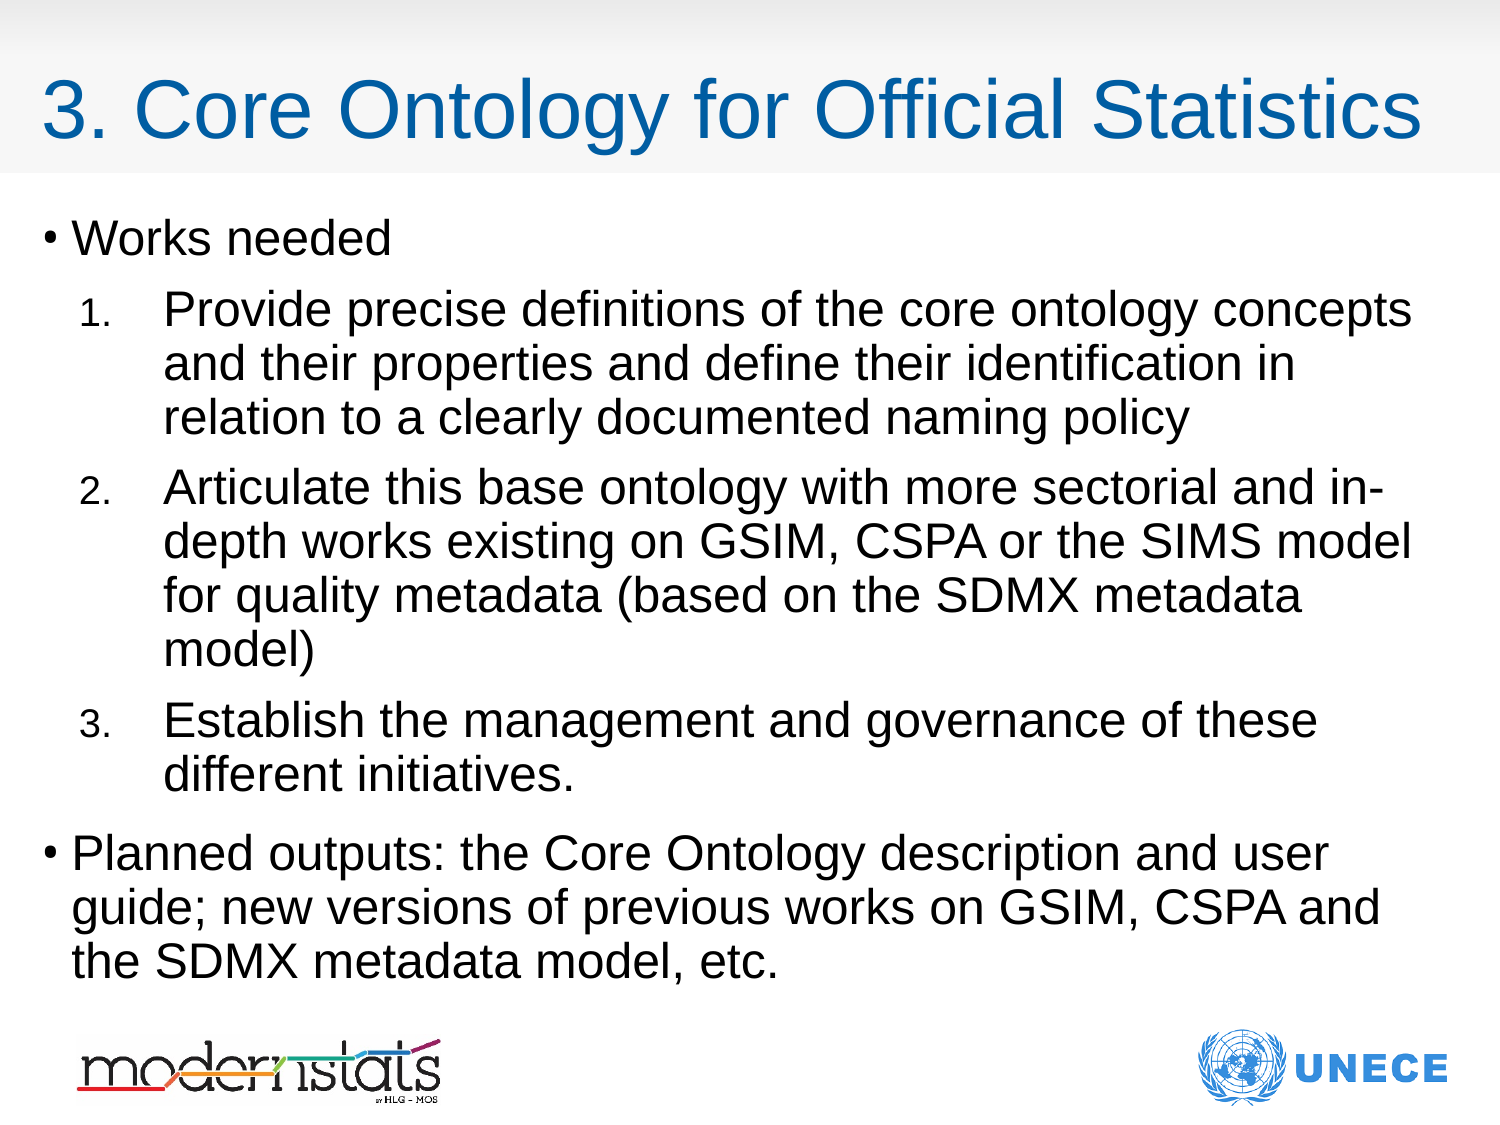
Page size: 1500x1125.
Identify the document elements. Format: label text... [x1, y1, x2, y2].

picture [1198, 1030, 1447, 1106]
list Works needed Provide precise definitions of the core ontology concepts and their properties and define their identification in relation to a clearly documented naming policy Articulate this base ontology with more sectorial and in-depth works existing on GSIM, CSPA or the SIMS model for quality metadata (based on the SDMX metadata model) Establish the management and governance of these different initiatives. Planned outputs: the Core Ontology description and user guide; new versions of previous works on GSIM, CSPA and the SDMX metadata model, etc. [41, 212, 1459, 1030]
picture [76, 1034, 441, 1106]
title 3. Core Ontology for Official Statistics [41, 33, 1459, 157]
